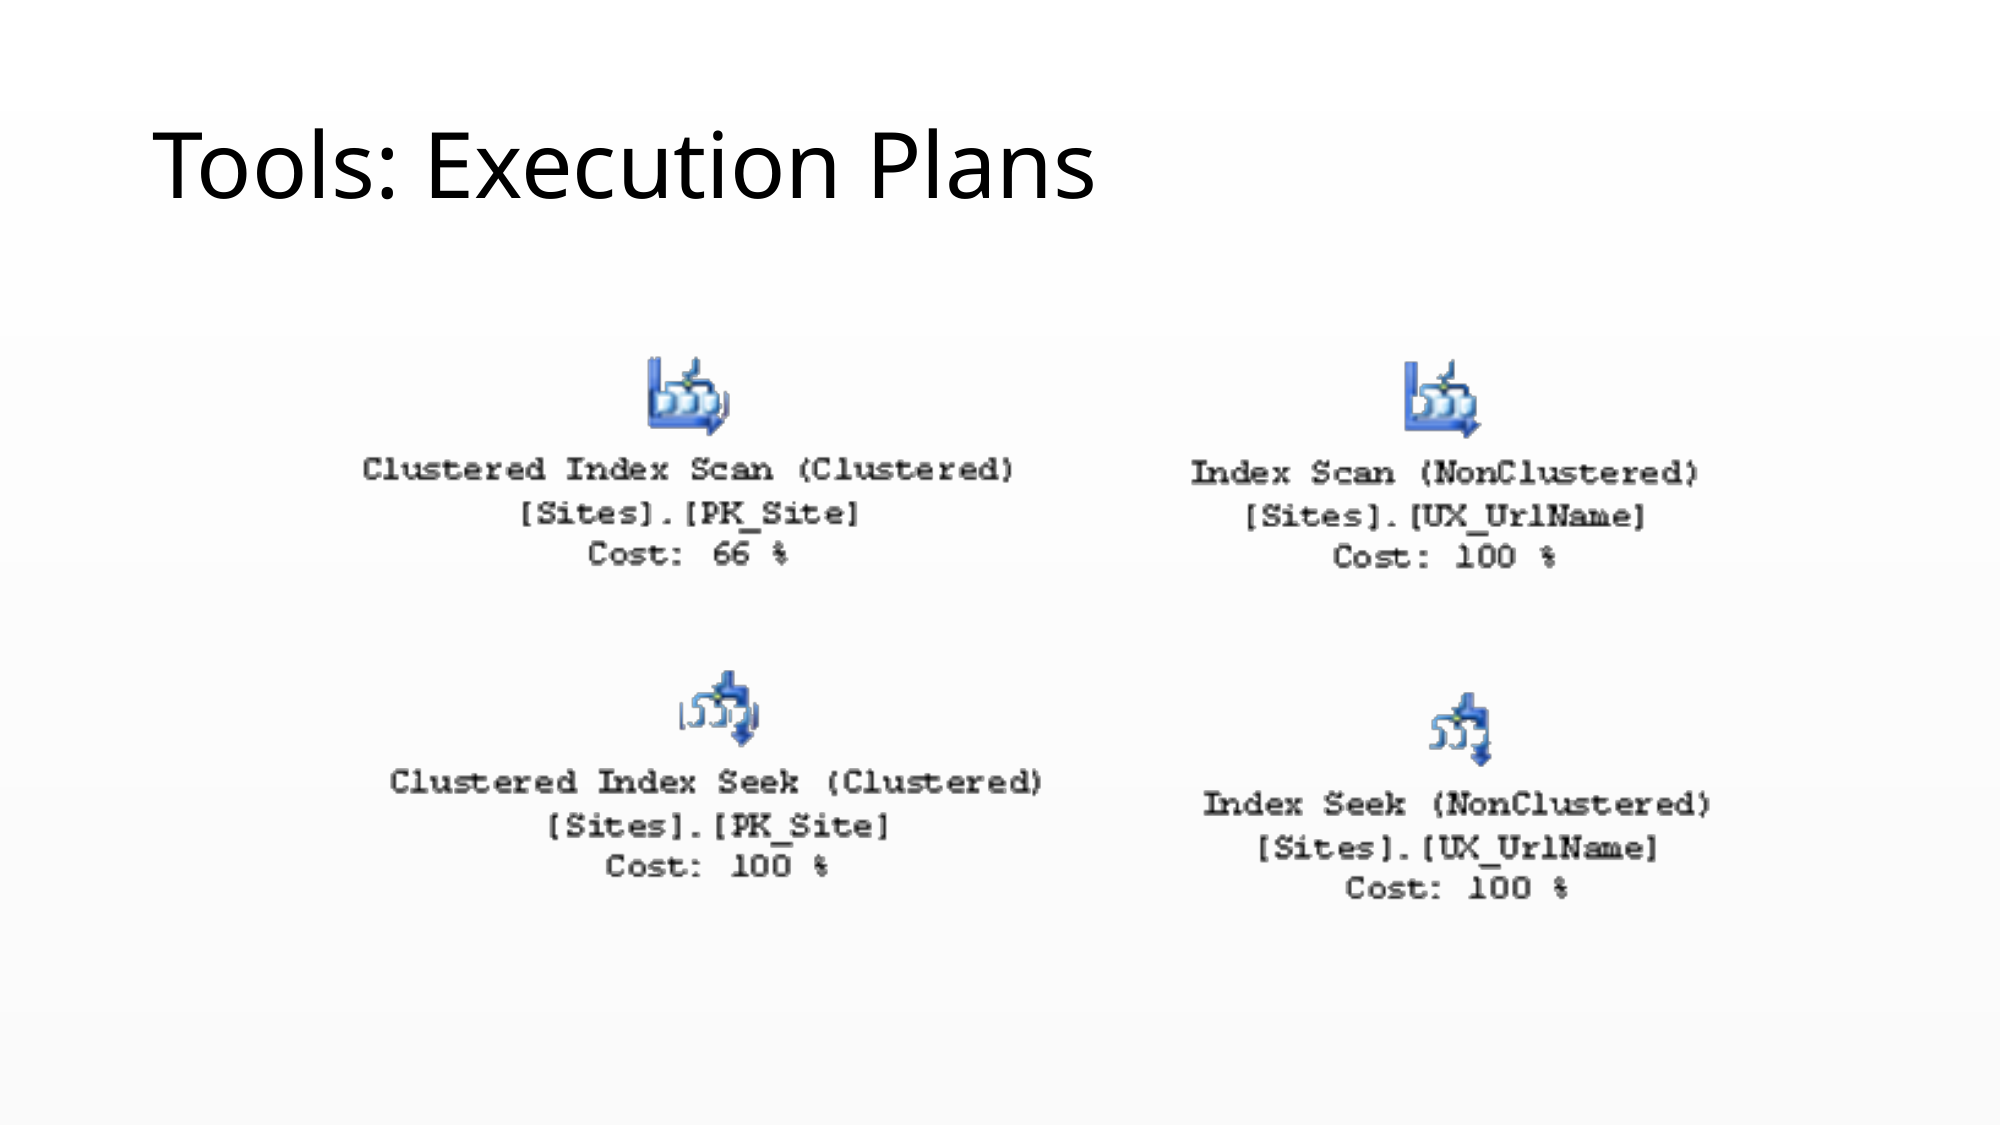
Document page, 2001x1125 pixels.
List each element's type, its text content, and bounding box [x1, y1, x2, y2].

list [284, 277, 1761, 1012]
title Tools: Execution Plans [137, 59, 1863, 278]
